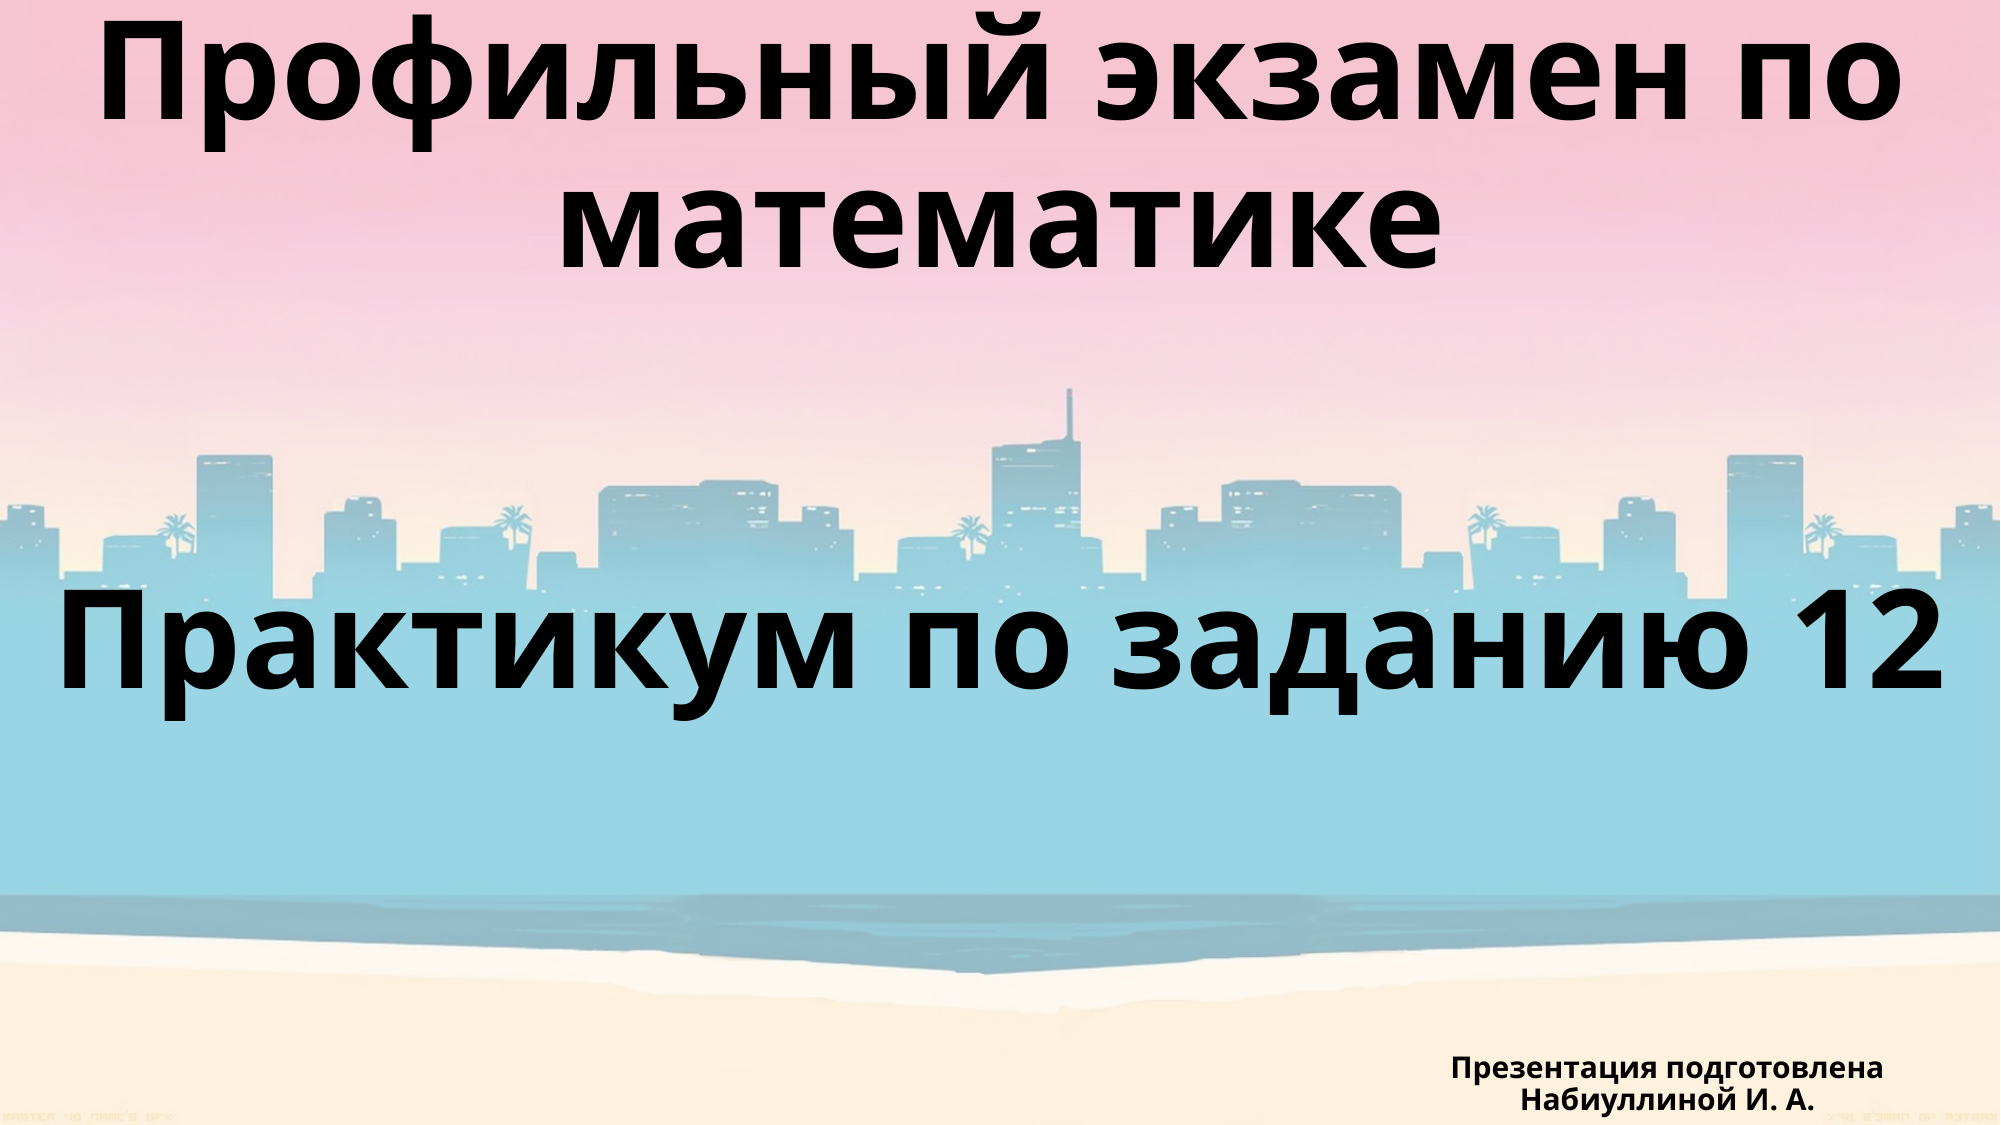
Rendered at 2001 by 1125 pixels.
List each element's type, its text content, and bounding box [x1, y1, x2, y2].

text_box Презентация подготовлена Набиуллиной И. А. [1335, 1044, 2000, 1125]
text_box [0, 770, 2000, 1125]
subtitle Практикум по заданию 12 [0, 562, 2000, 770]
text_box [0, 305, 2000, 562]
title Профильный экзамен по математике [0, 166, 2000, 305]
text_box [0, 0, 2000, 166]
